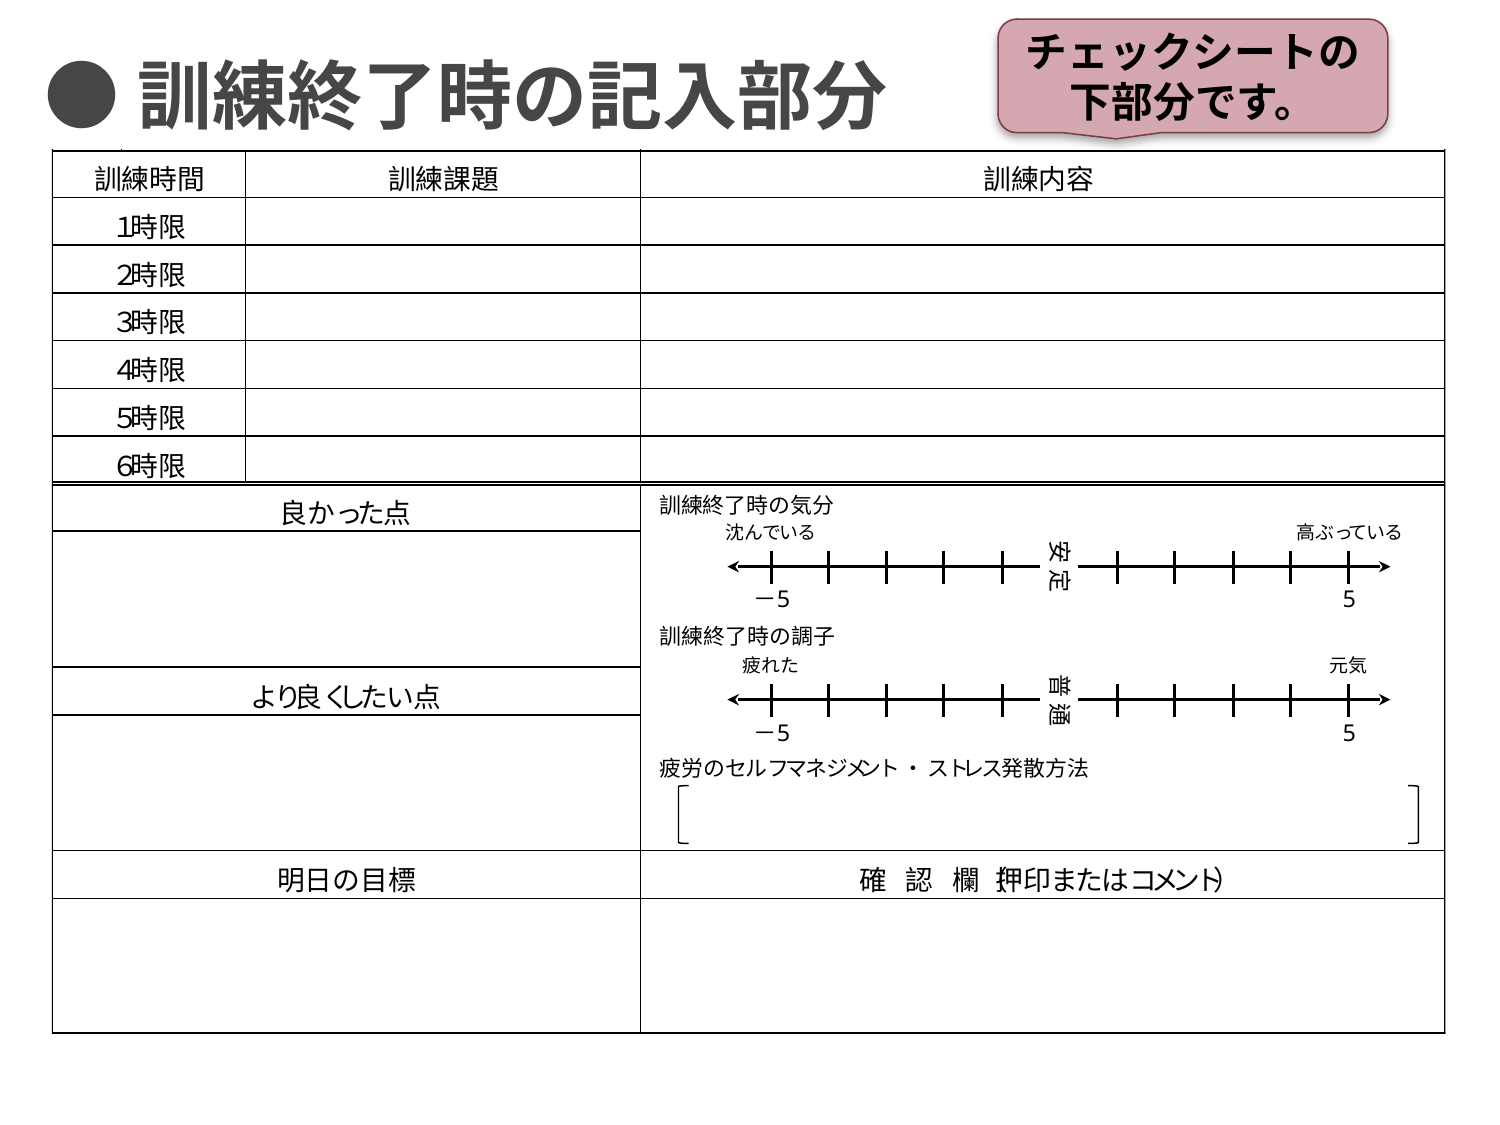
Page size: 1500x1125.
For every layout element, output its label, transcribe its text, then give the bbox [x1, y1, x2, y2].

text_box チェックシートの 下部分です。 [997, 18, 1389, 140]
picture [51, 148, 1448, 1036]
title ●訓練終了時の記入部分 [29, 30, 976, 157]
